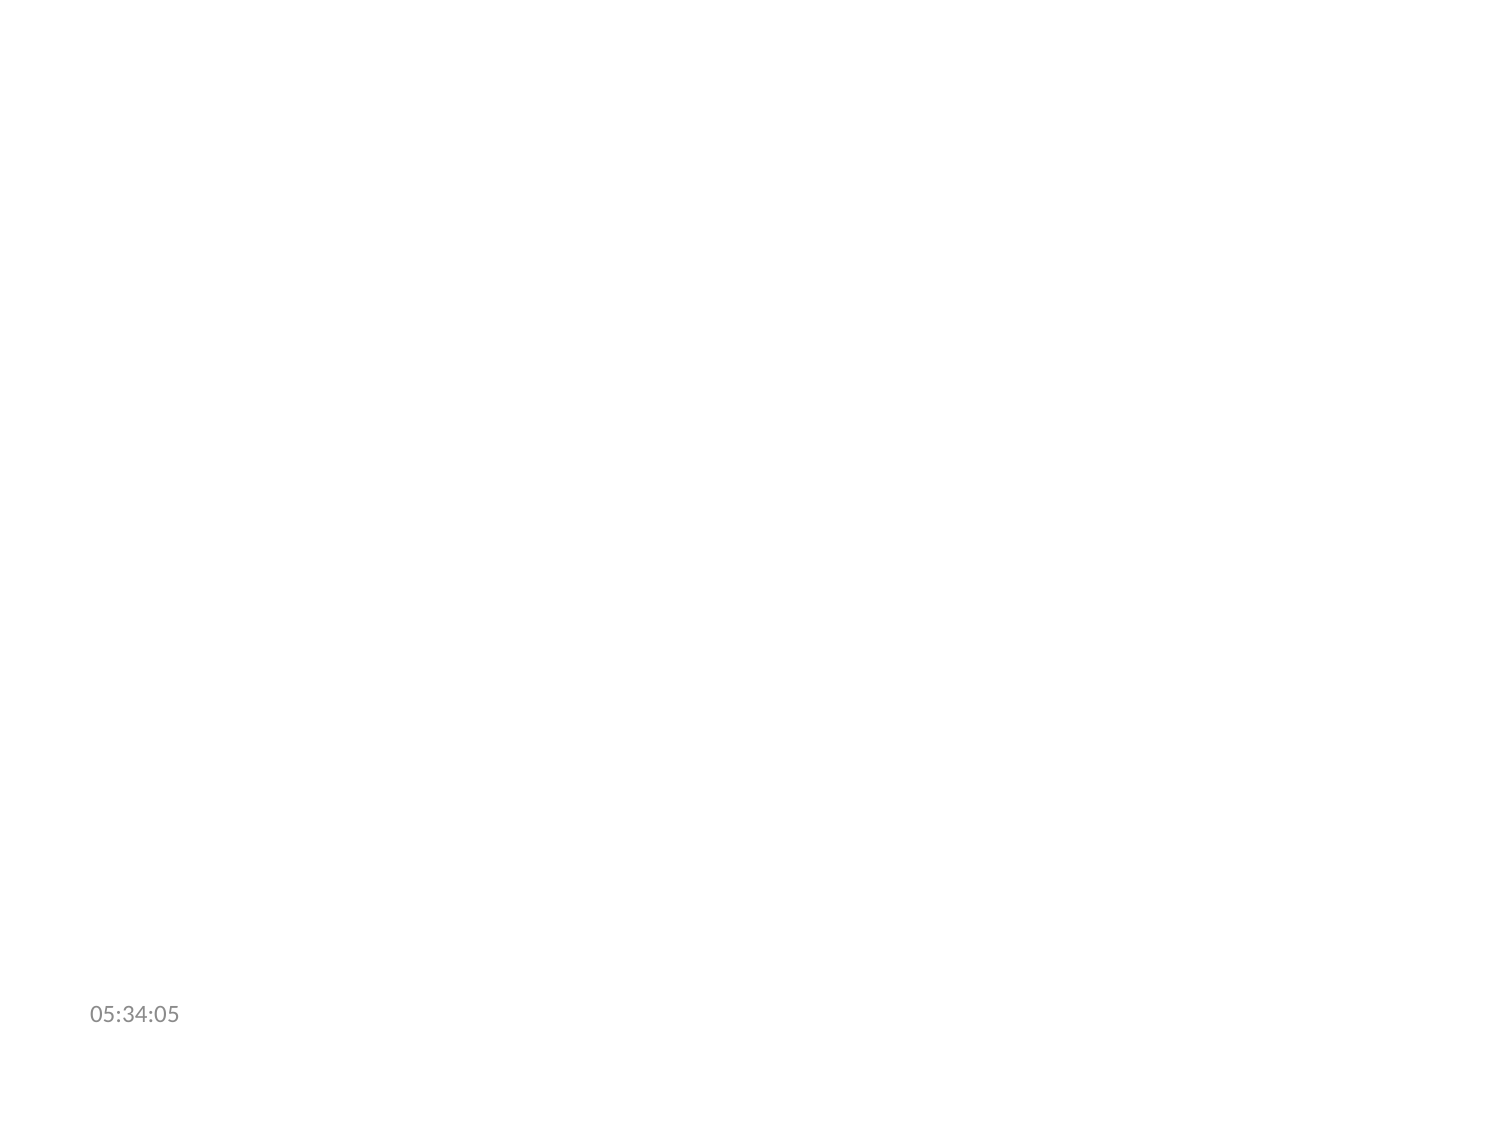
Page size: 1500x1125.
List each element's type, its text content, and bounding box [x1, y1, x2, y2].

text_box 15:35:09 [75, 982, 425, 1043]
